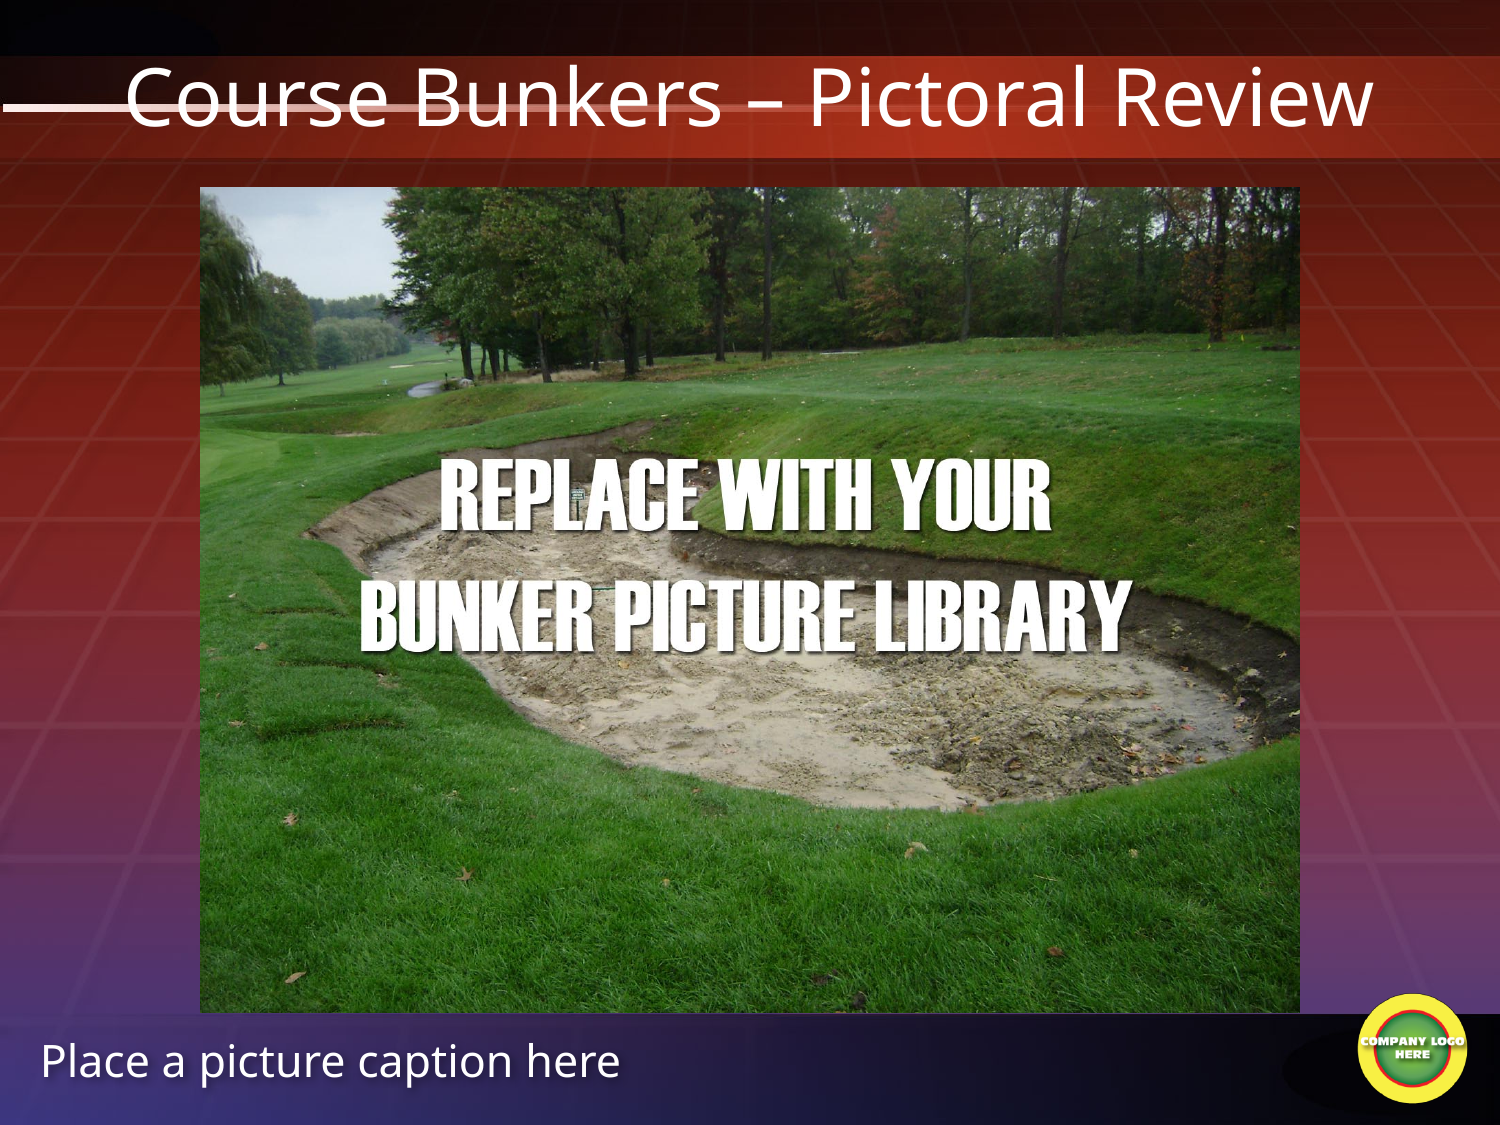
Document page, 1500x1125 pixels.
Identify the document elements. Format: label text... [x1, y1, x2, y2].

title Course Bunkers – Pictoral Review [75, 0, 1425, 188]
picture [0, 0, 1500, 1125]
list Place a picture caption here [24, 1025, 700, 1125]
